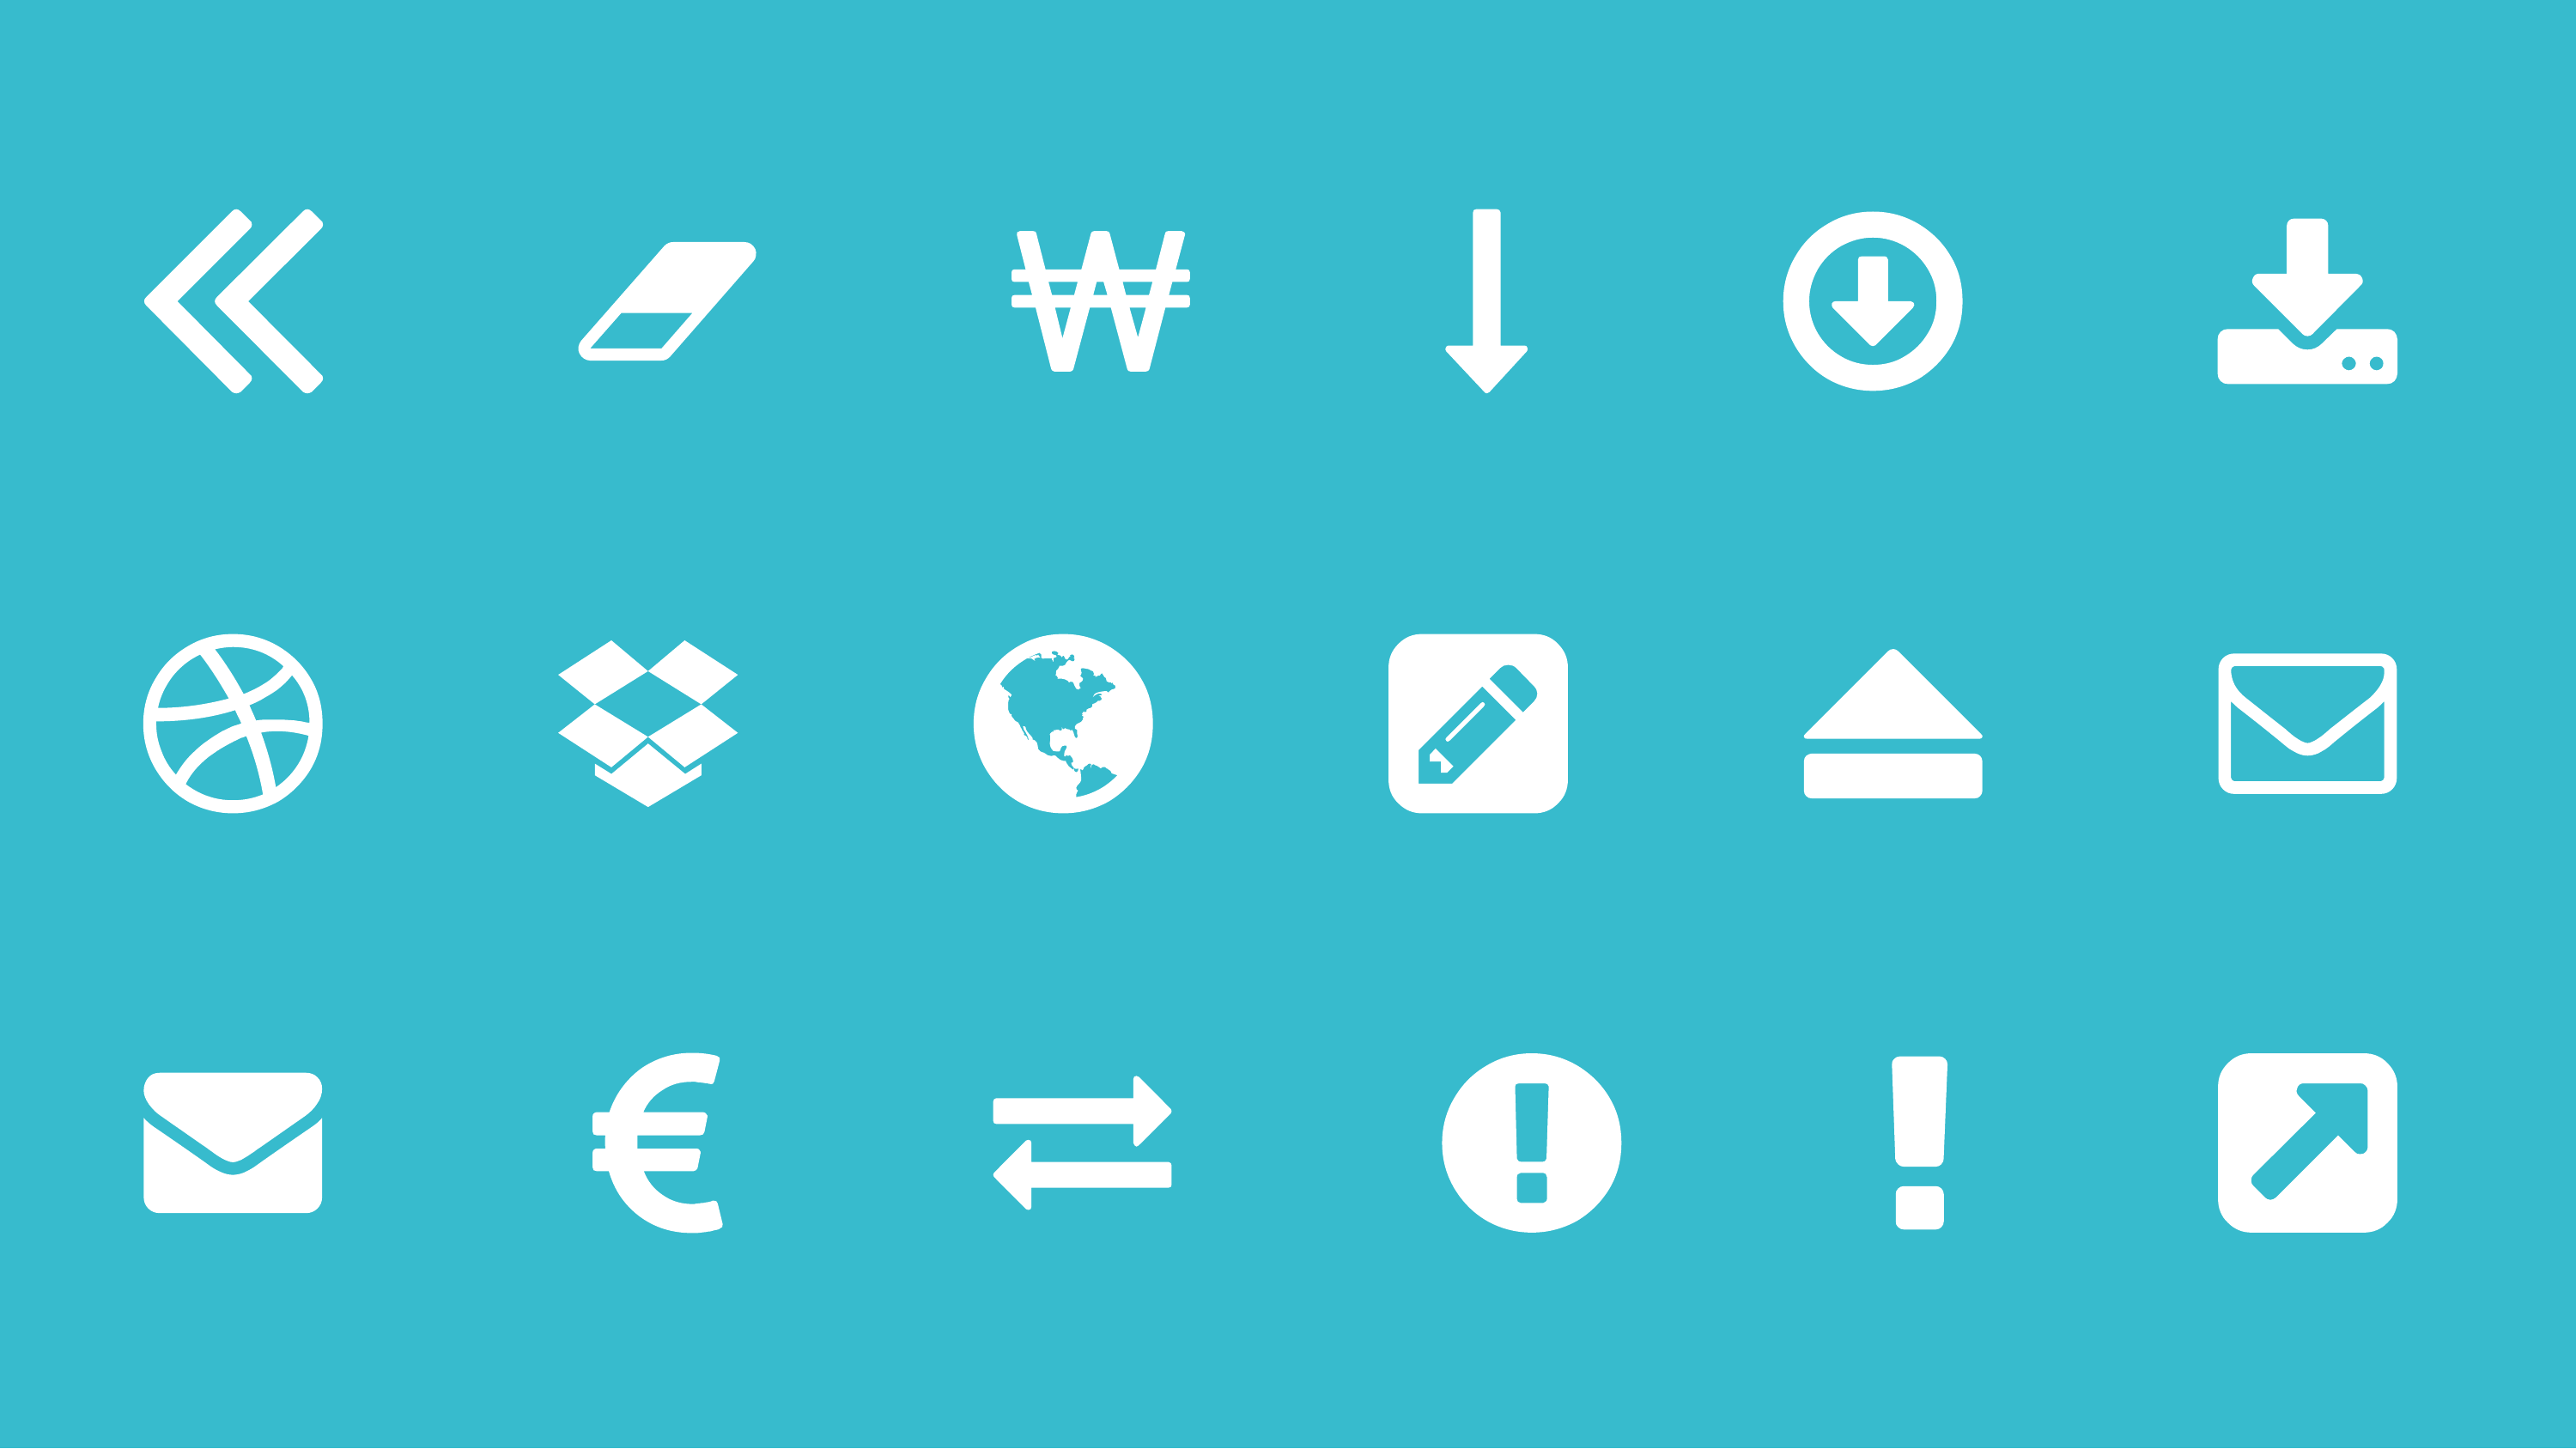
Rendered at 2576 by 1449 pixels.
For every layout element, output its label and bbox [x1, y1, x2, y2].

text_box [1442, 1053, 1622, 1233]
text_box [993, 1076, 1172, 1210]
text_box [557, 640, 738, 808]
text_box [143, 209, 324, 394]
text_box [592, 1052, 723, 1234]
text_box [1388, 634, 1569, 814]
text_box [143, 634, 323, 814]
text_box [973, 634, 1153, 814]
text_box [2218, 1053, 2397, 1233]
text_box [1803, 648, 1984, 799]
text_box [1783, 211, 1963, 391]
text_box [143, 1072, 323, 1214]
text_box [578, 241, 756, 361]
text_box [1012, 231, 1190, 372]
text_box [2217, 218, 2398, 385]
text_box [1892, 1056, 1948, 1230]
text_box [1445, 209, 1528, 394]
text_box [2218, 653, 2397, 794]
